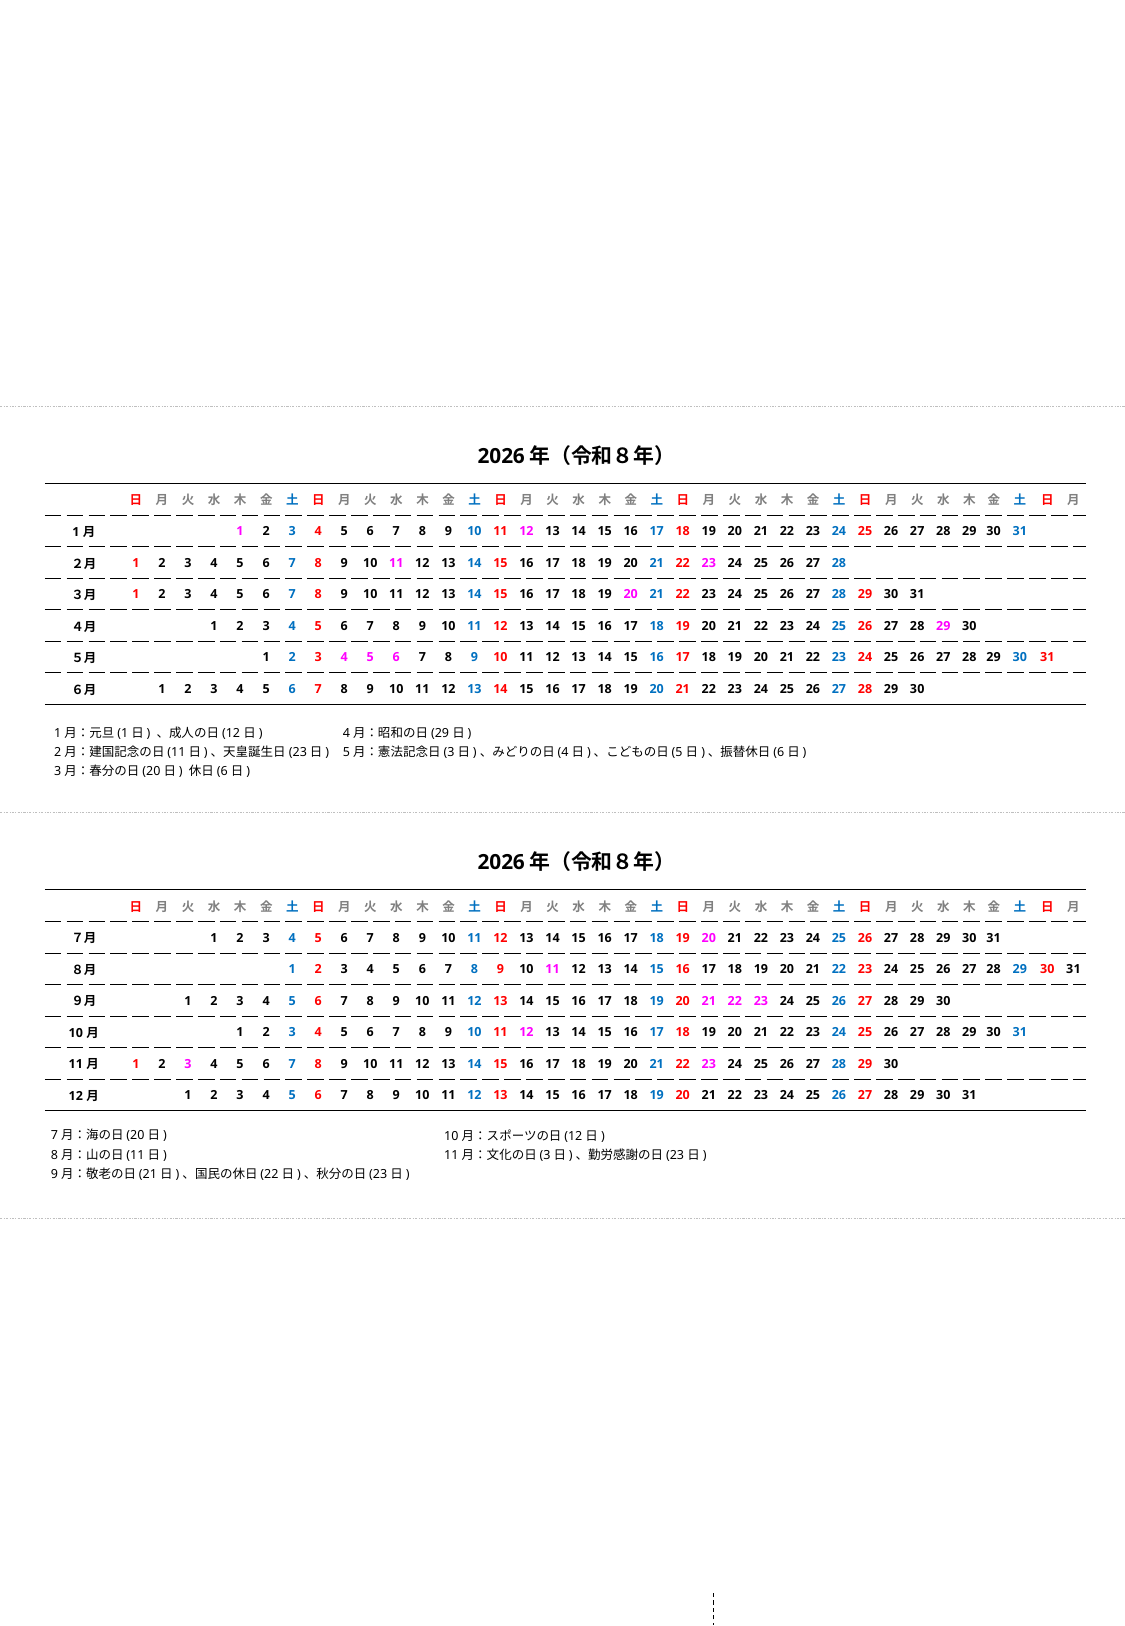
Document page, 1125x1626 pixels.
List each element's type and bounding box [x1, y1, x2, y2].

table_cell [45, 921, 1086, 1110]
table_header [45, 890, 1086, 921]
table_header [45, 484, 1086, 515]
text_box [40, 435, 1087, 475]
table_cell [45, 515, 1086, 704]
text_box [40, 842, 1087, 881]
text_box [39, 717, 822, 786]
text_box [429, 1120, 722, 1169]
text_box [36, 1119, 425, 1189]
